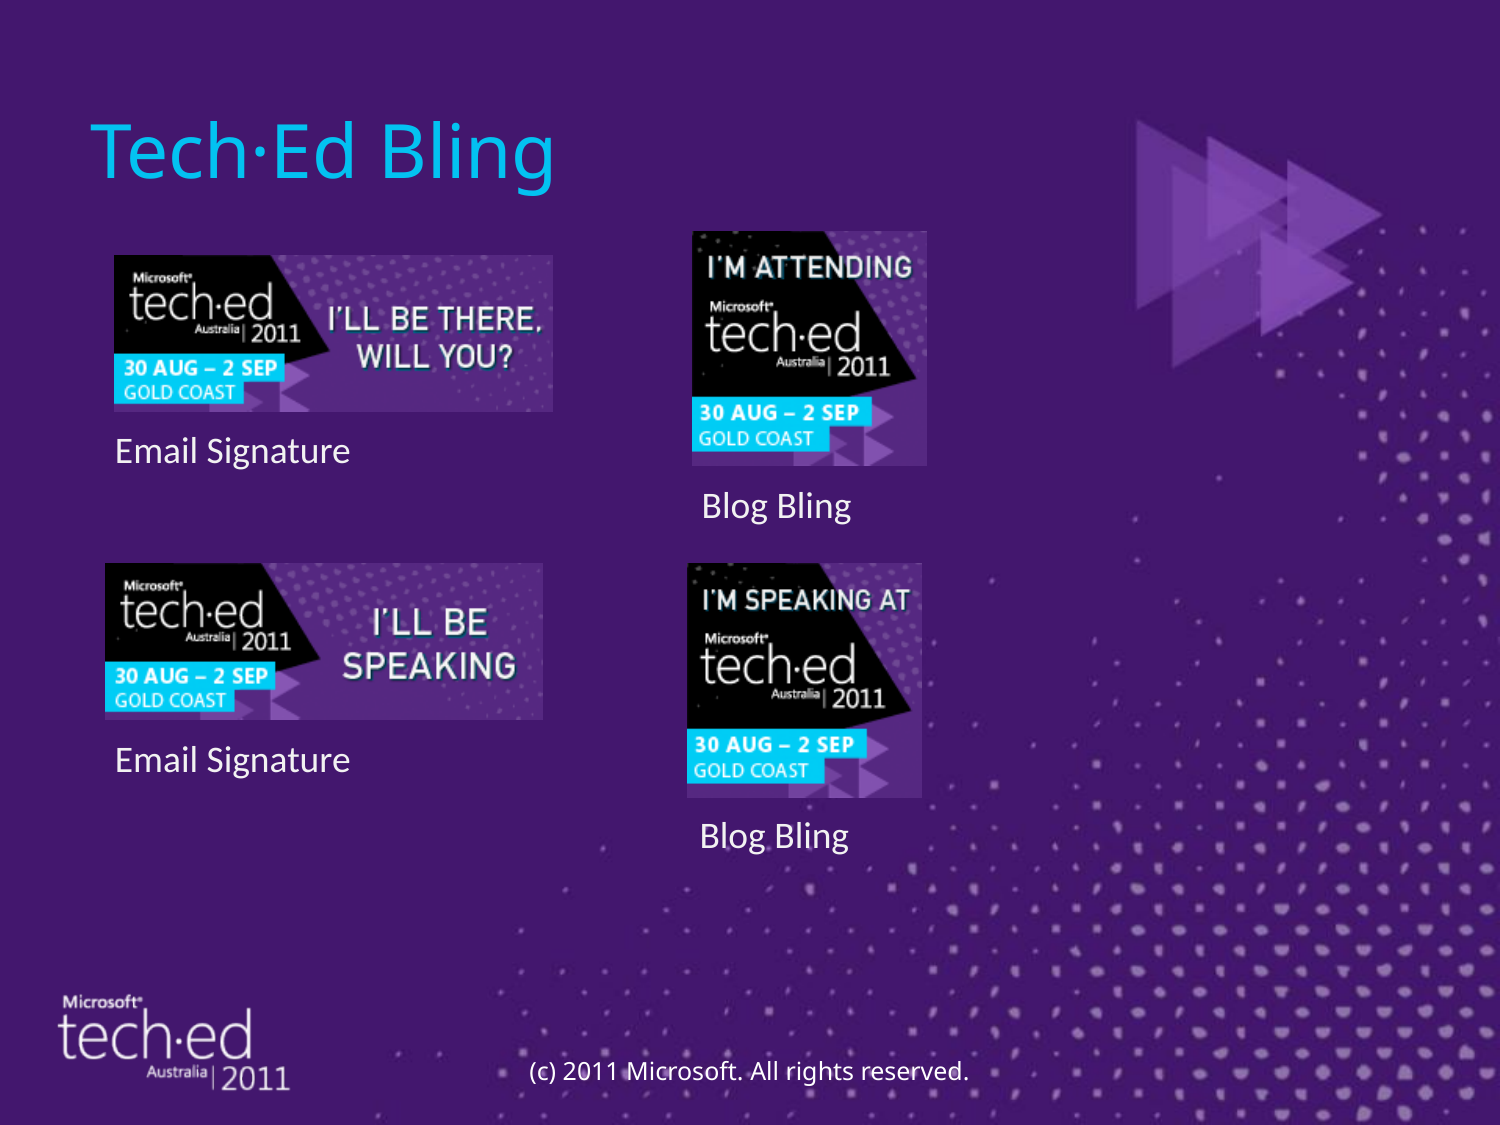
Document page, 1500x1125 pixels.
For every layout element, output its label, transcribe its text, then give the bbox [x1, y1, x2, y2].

title Tech·Ed Bling [75, 54, 1425, 243]
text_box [100, 563, 682, 788]
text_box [686, 231, 927, 535]
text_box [684, 563, 923, 865]
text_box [100, 255, 681, 480]
picture [0, 0, 1500, 1125]
footer (c) 2011 Microsoft. All rights reserved. [512, 1042, 988, 1103]
